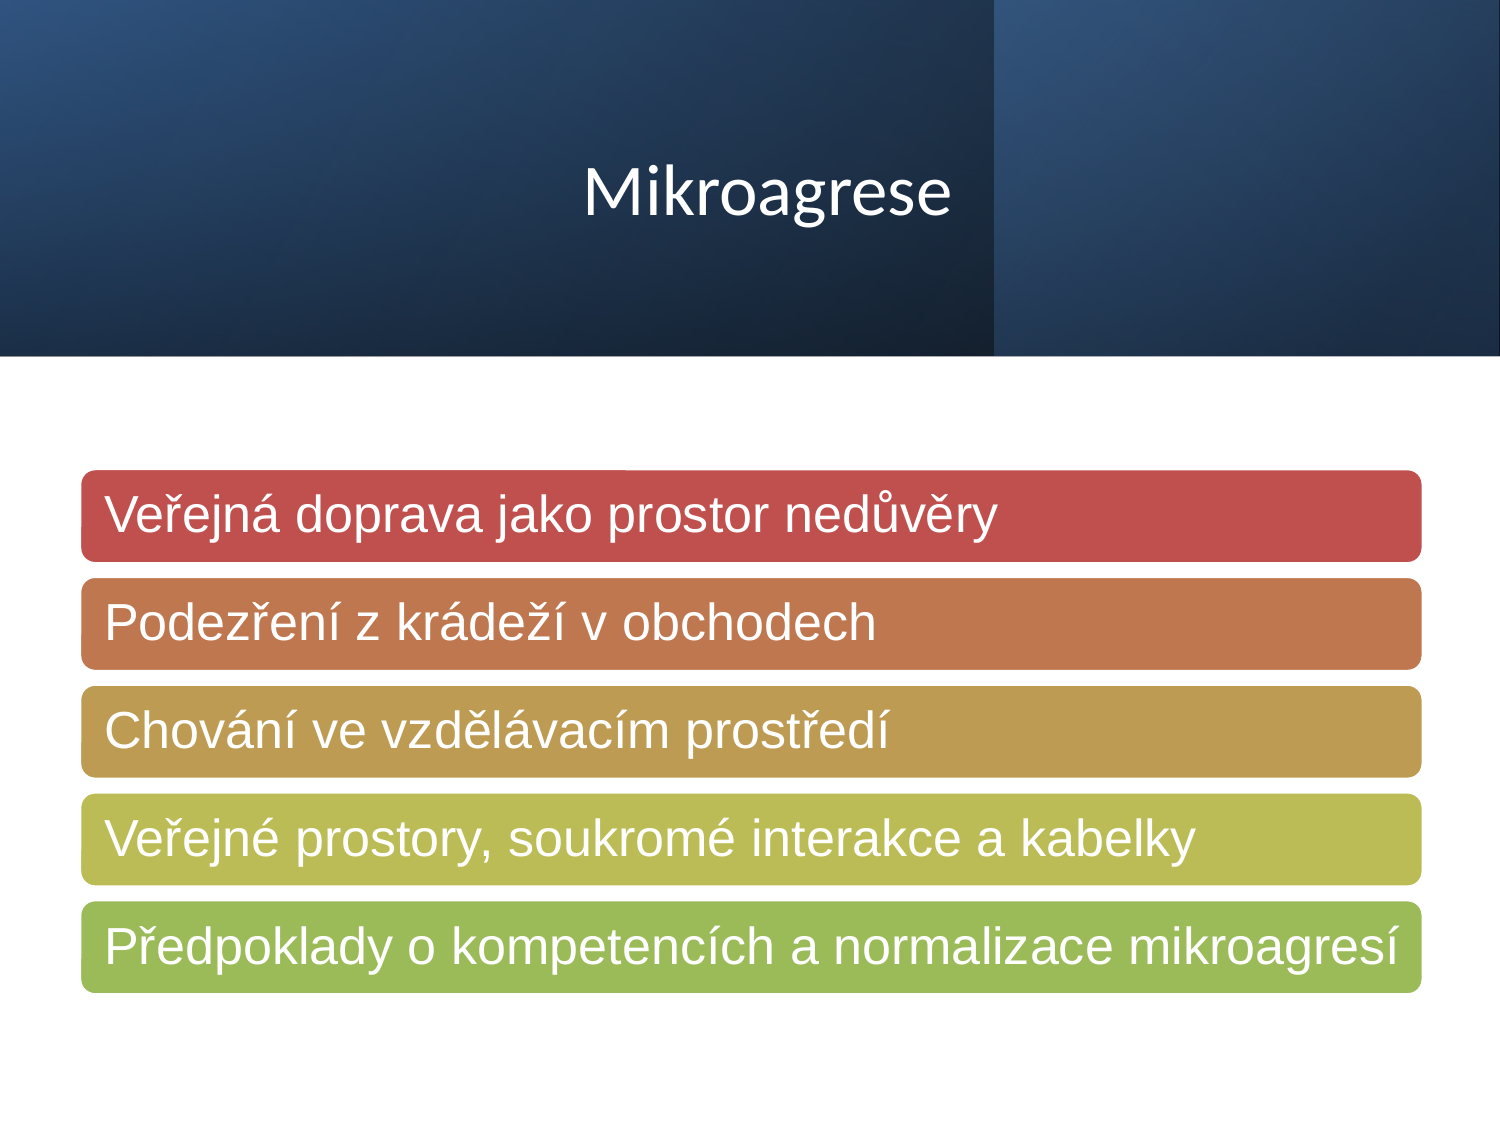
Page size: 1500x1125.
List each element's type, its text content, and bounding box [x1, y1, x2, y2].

title Mikroagrese [170, 57, 1366, 316]
text_box [0, 358, 1500, 1125]
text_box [78, 428, 1424, 1035]
text_box [0, 0, 1500, 358]
